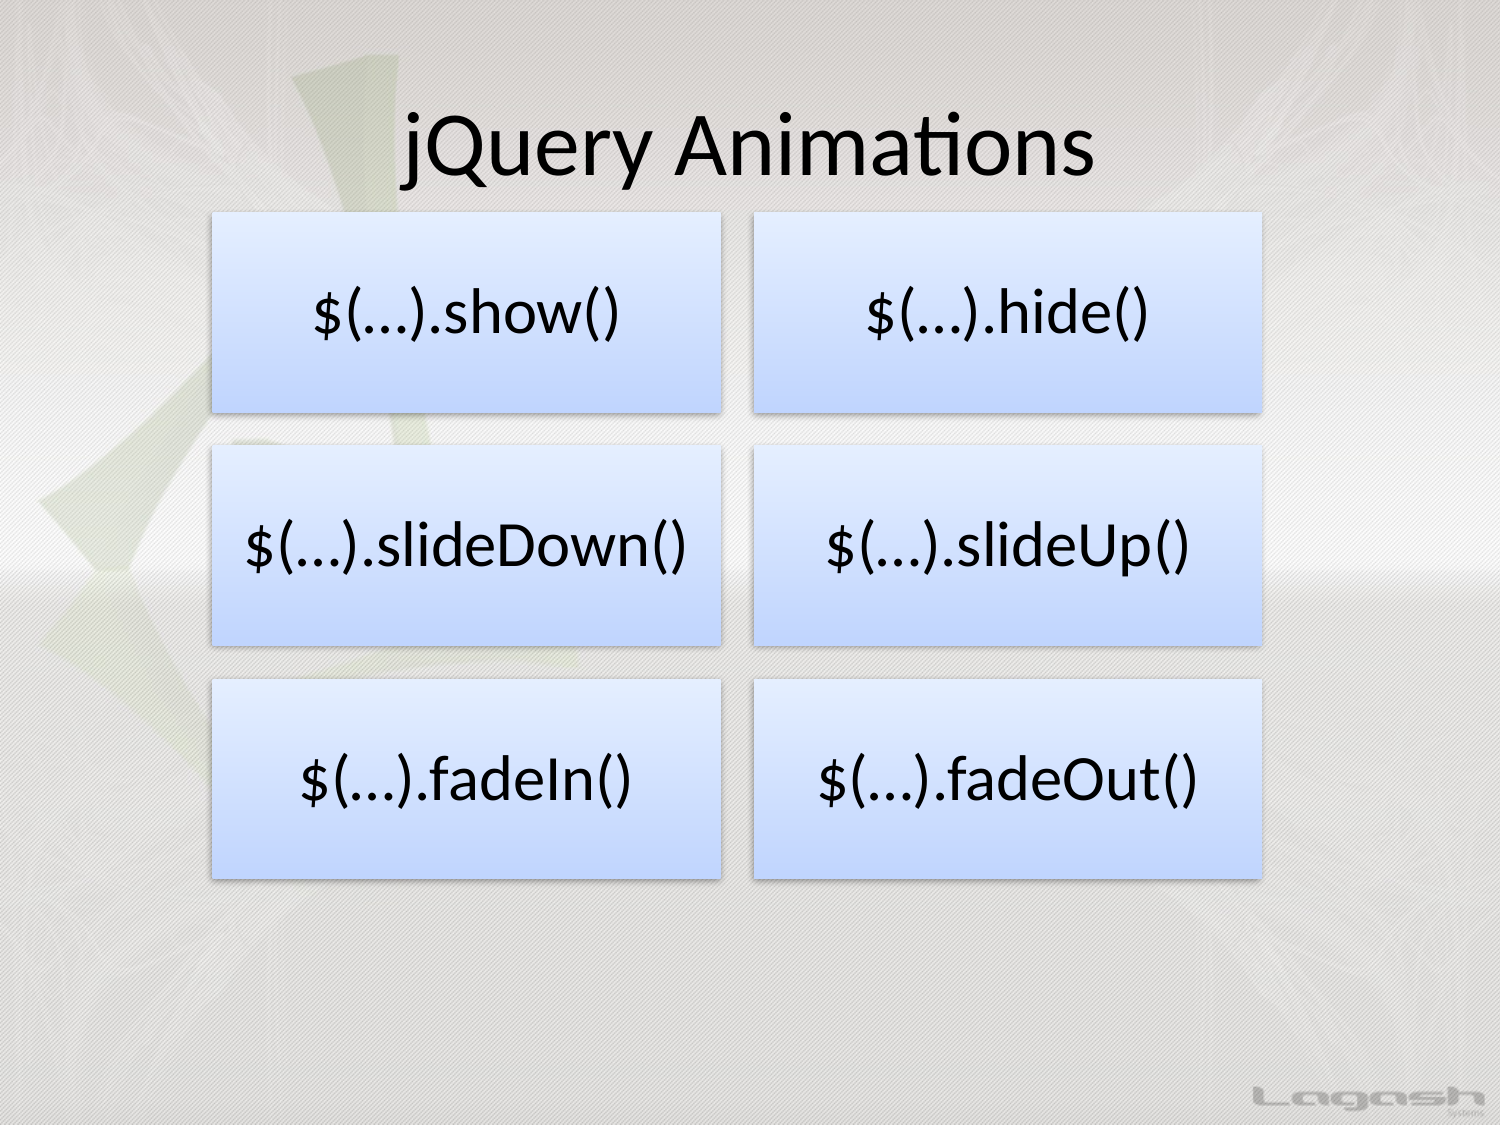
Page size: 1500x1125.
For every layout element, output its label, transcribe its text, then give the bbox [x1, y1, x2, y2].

title jQuery Animations [75, 45, 1425, 233]
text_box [212, 212, 1263, 880]
picture [0, 0, 1500, 1125]
